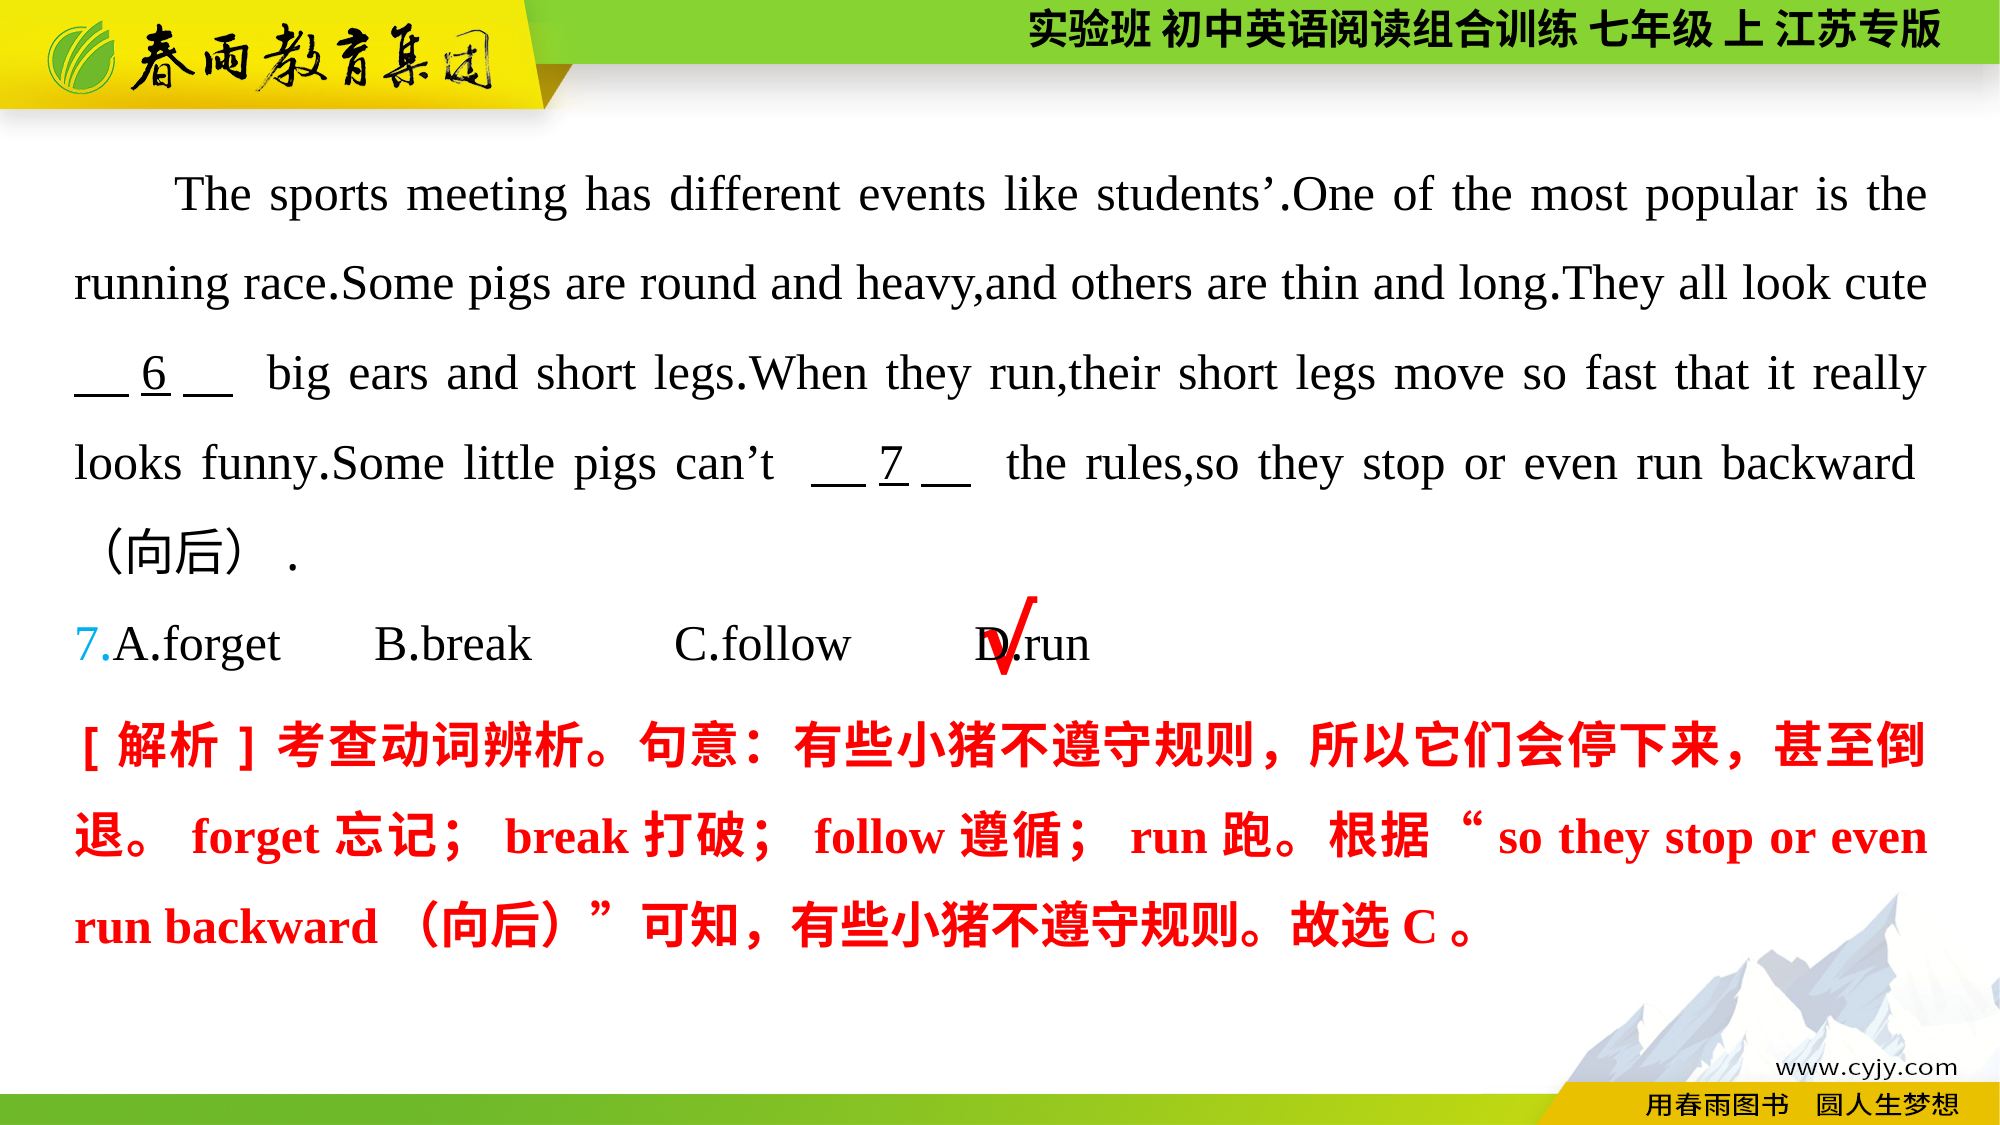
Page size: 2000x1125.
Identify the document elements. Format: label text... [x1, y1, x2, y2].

text_box [解析]考查动词辨析。句意：有些小猪不遵守规则，所以它们会停下来，甚至倒退。forget忘记；break打破；follow遵循；run跑。根据“so they stop or even run backward（向后）”可知，有些小猪不遵守规则。故选C。 [59, 675, 1944, 961]
list The sports meeting has different events like students’.One of the most popular is the running race.Some pigs are round and heavy,and others are thin and long.They all look cute 6 big ears and short legs.When they run,their short legs move so fast that it really looks funny.Some little pigs can’t 7 the rules,so they stop or even run backward（向后）. 7.A.forget B.break C.follow D.run [59, 122, 1944, 675]
picture [0, 0, 2000, 1125]
